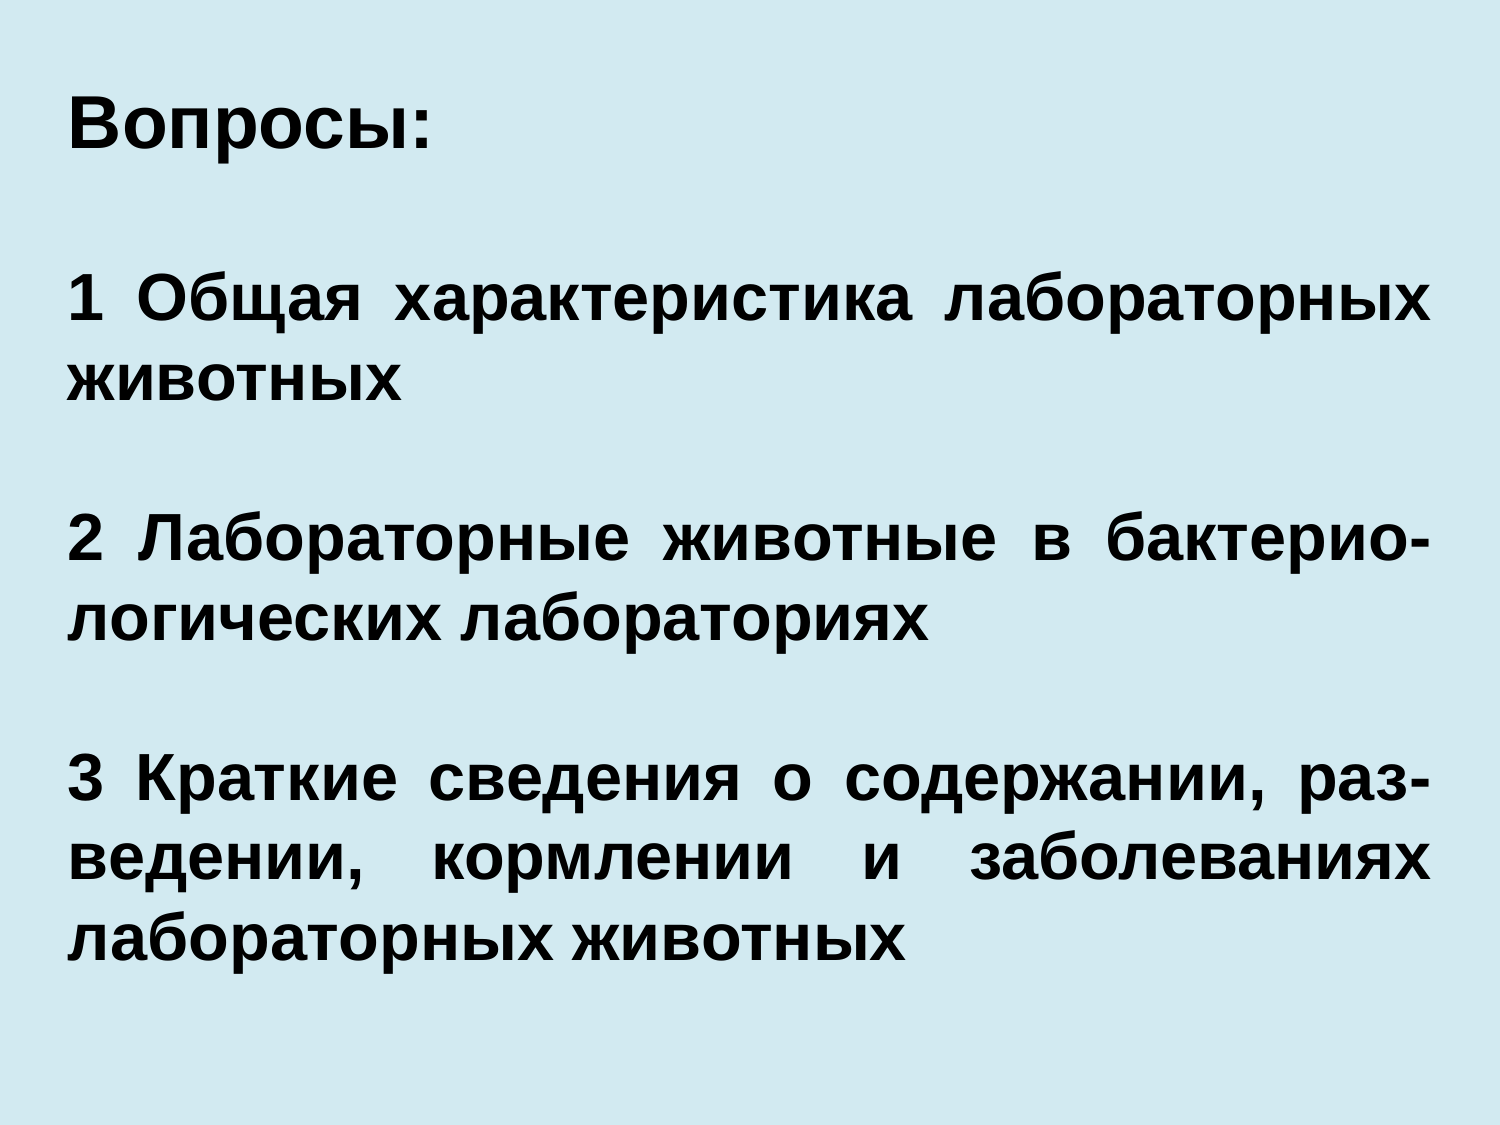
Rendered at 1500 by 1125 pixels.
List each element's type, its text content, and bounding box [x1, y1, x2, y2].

text_box Вопросы: 1 Общая характеристика лабораторных животных 2 Лабораторные животные в бактерио-логических лабораториях 3 Краткие сведения о содержании, раз-ведении, кормлении и заболеваниях лабораторных животных [53, 66, 1447, 981]
